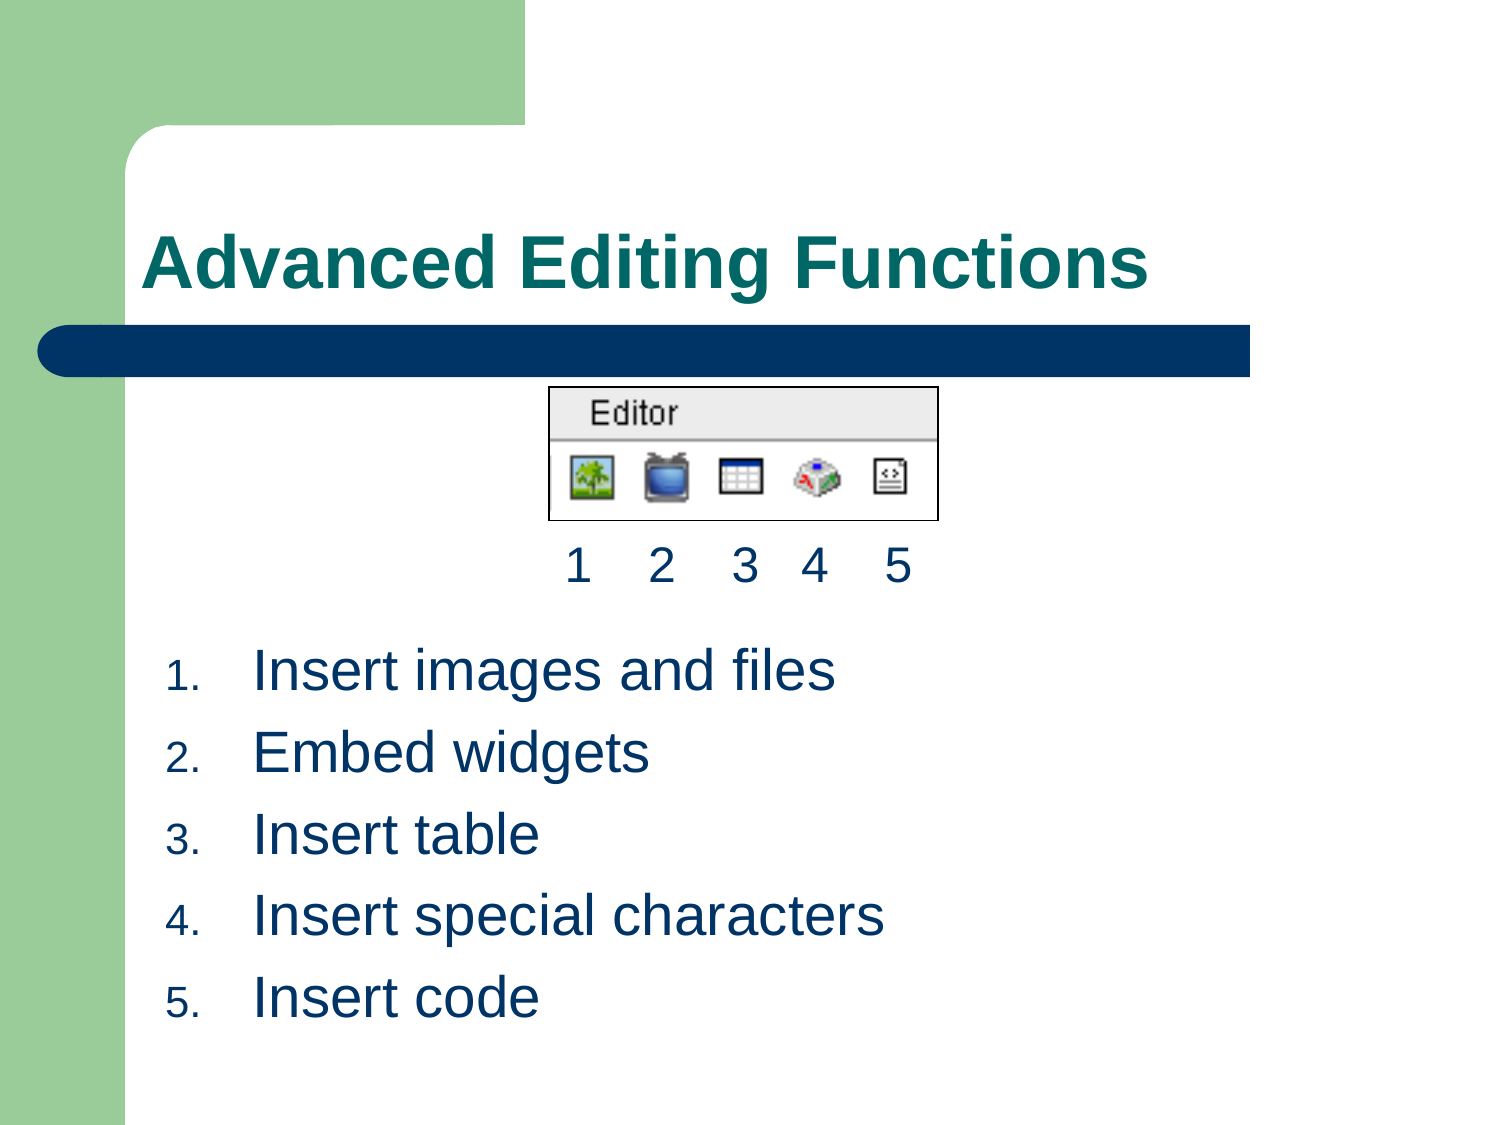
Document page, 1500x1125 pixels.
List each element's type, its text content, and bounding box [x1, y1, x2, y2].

title Advanced Editing Functions [124, 124, 1426, 313]
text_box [549, 387, 938, 601]
list Insert images and files Embed widgets Insert table Insert special characters Insert code [149, 624, 1463, 1088]
